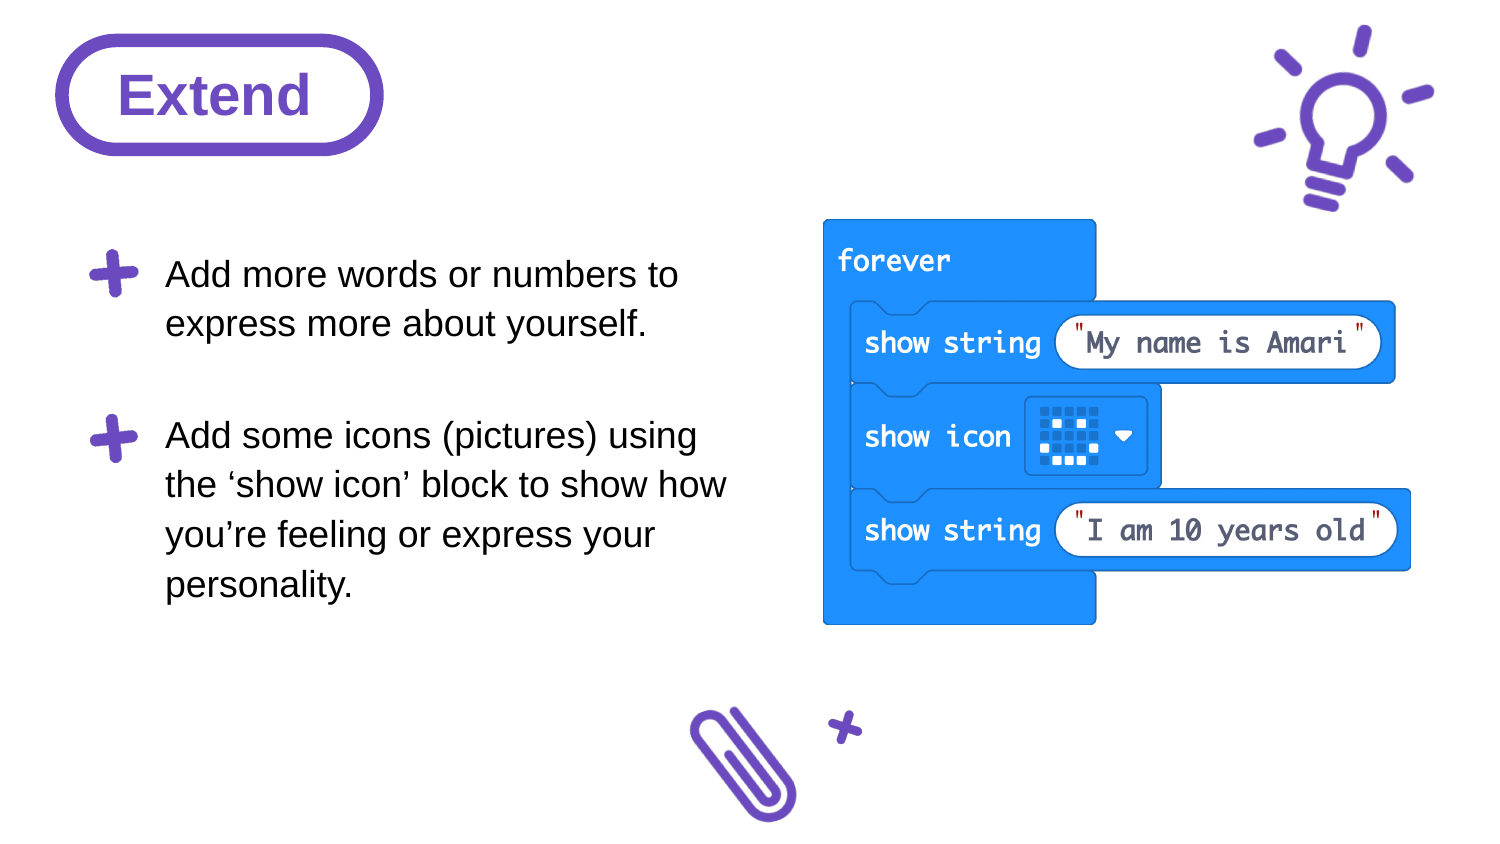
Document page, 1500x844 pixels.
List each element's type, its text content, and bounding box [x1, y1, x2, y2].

picture [823, 13, 1441, 625]
picture [88, 411, 140, 465]
picture [685, 692, 803, 837]
text_box [60, 39, 378, 151]
picture [88, 248, 140, 299]
text_box Add more words or numbers to express more about yourself. Add some icons (pictures) using the ‘show icon’ block to show how you’re feeling or express your personality. [148, 237, 750, 612]
title Extend [110, 34, 397, 159]
picture [824, 706, 867, 749]
